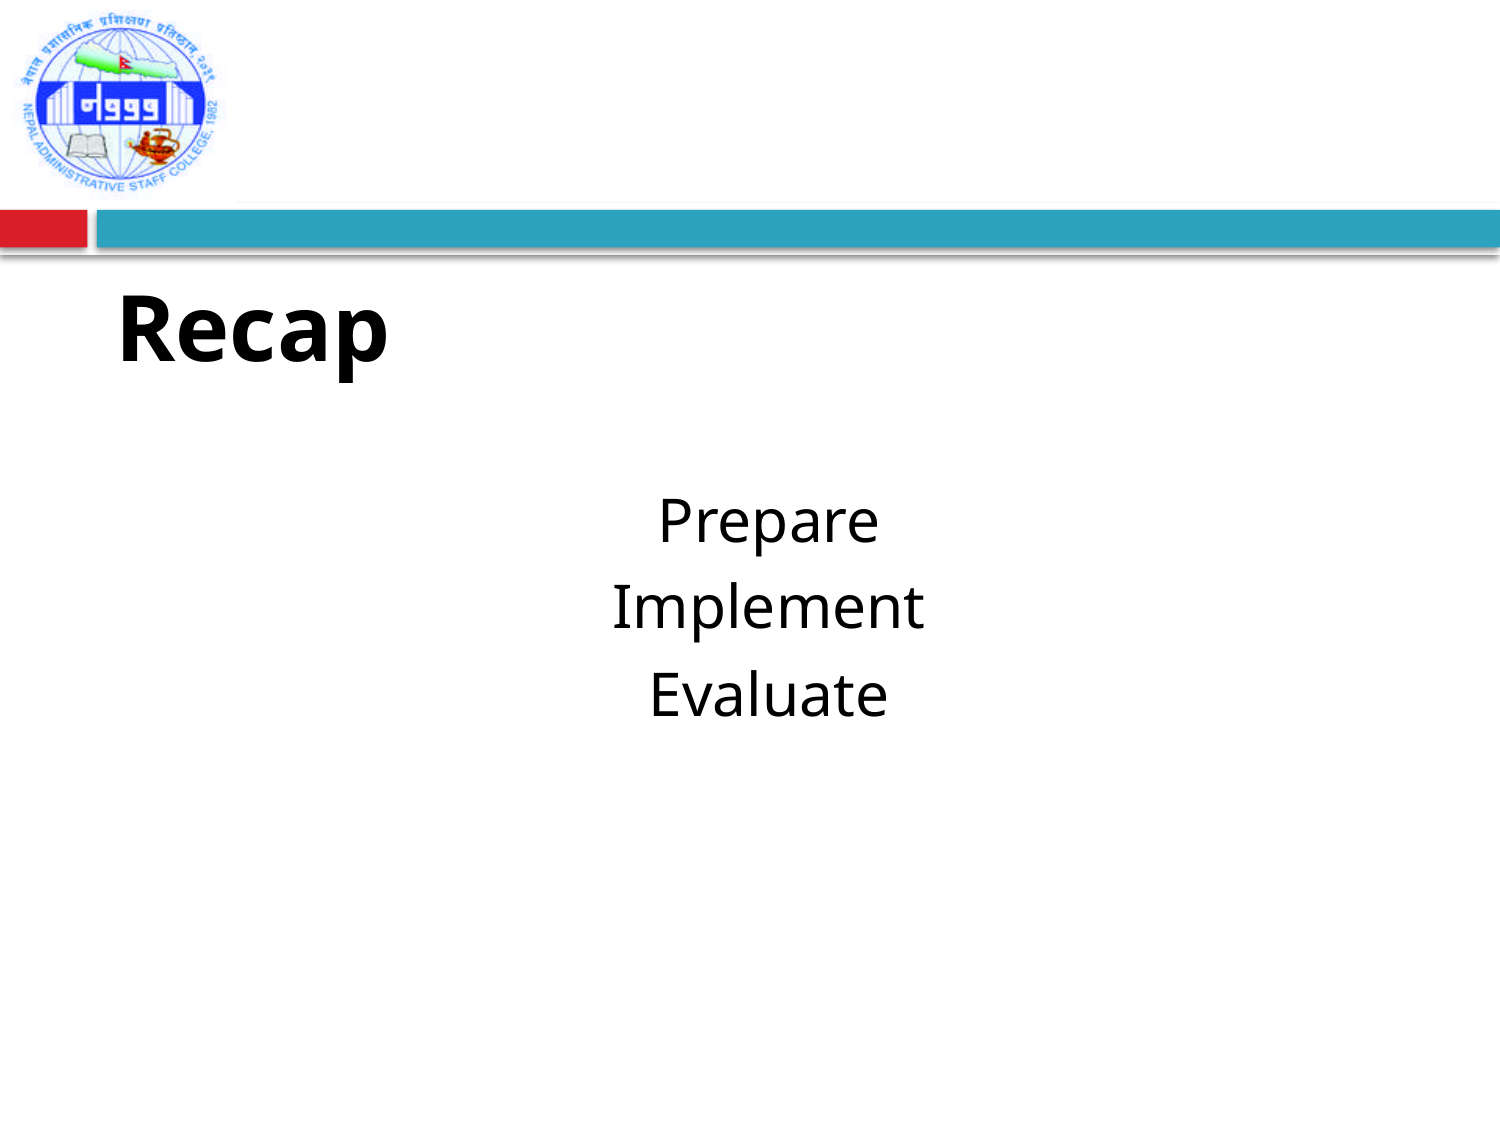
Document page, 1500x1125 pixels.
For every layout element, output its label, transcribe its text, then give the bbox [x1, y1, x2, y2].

list Recap Prepare Implement Evaluate [100, 262, 1438, 1000]
picture [1, 0, 236, 208]
